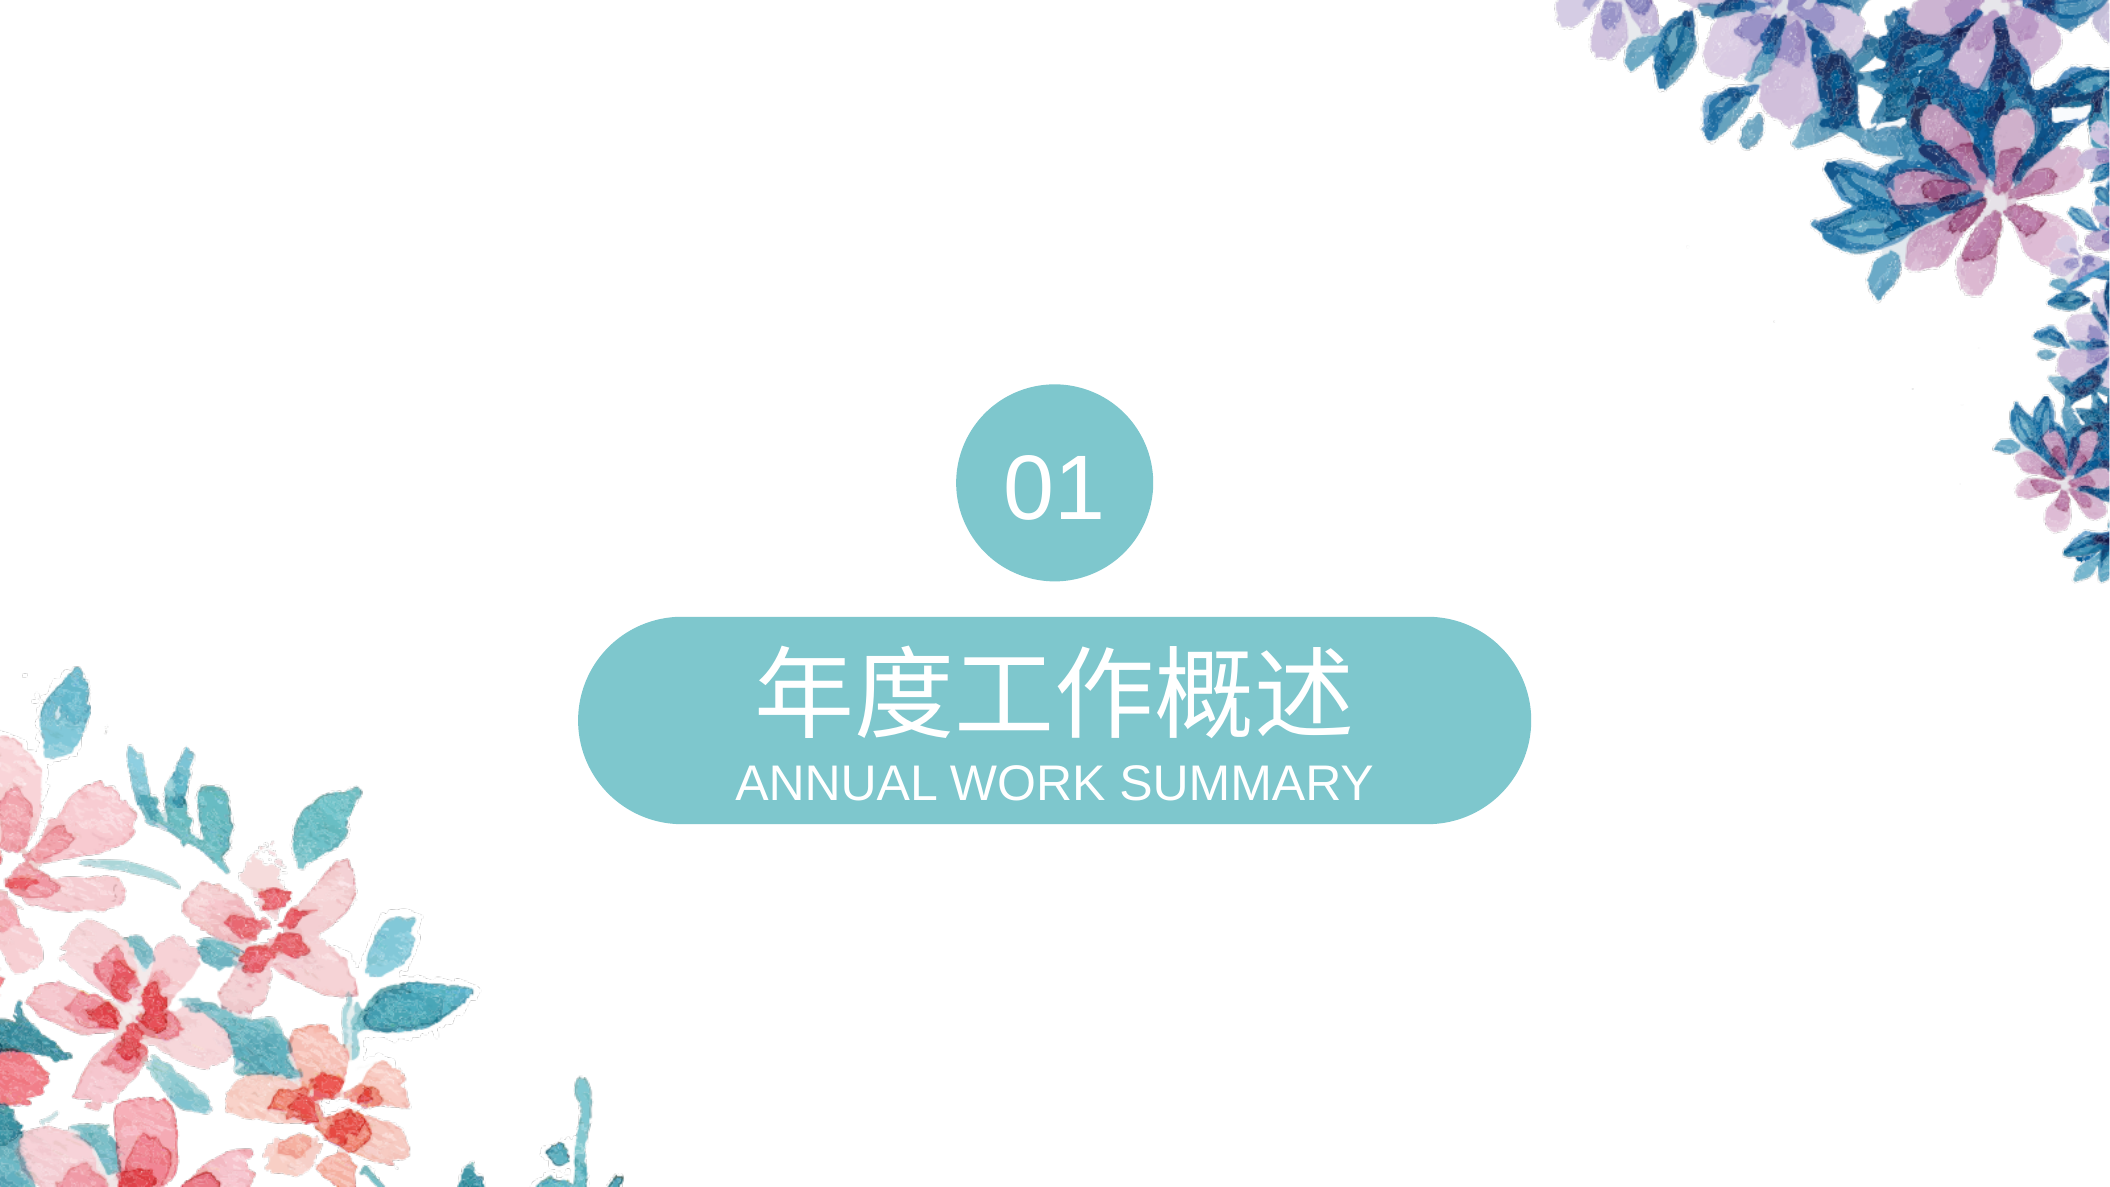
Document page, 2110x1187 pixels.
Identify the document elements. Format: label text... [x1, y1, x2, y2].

text_box [0, 0, 2110, 1187]
text_box [577, 615, 1533, 826]
text_box 01 [955, 383, 1155, 583]
